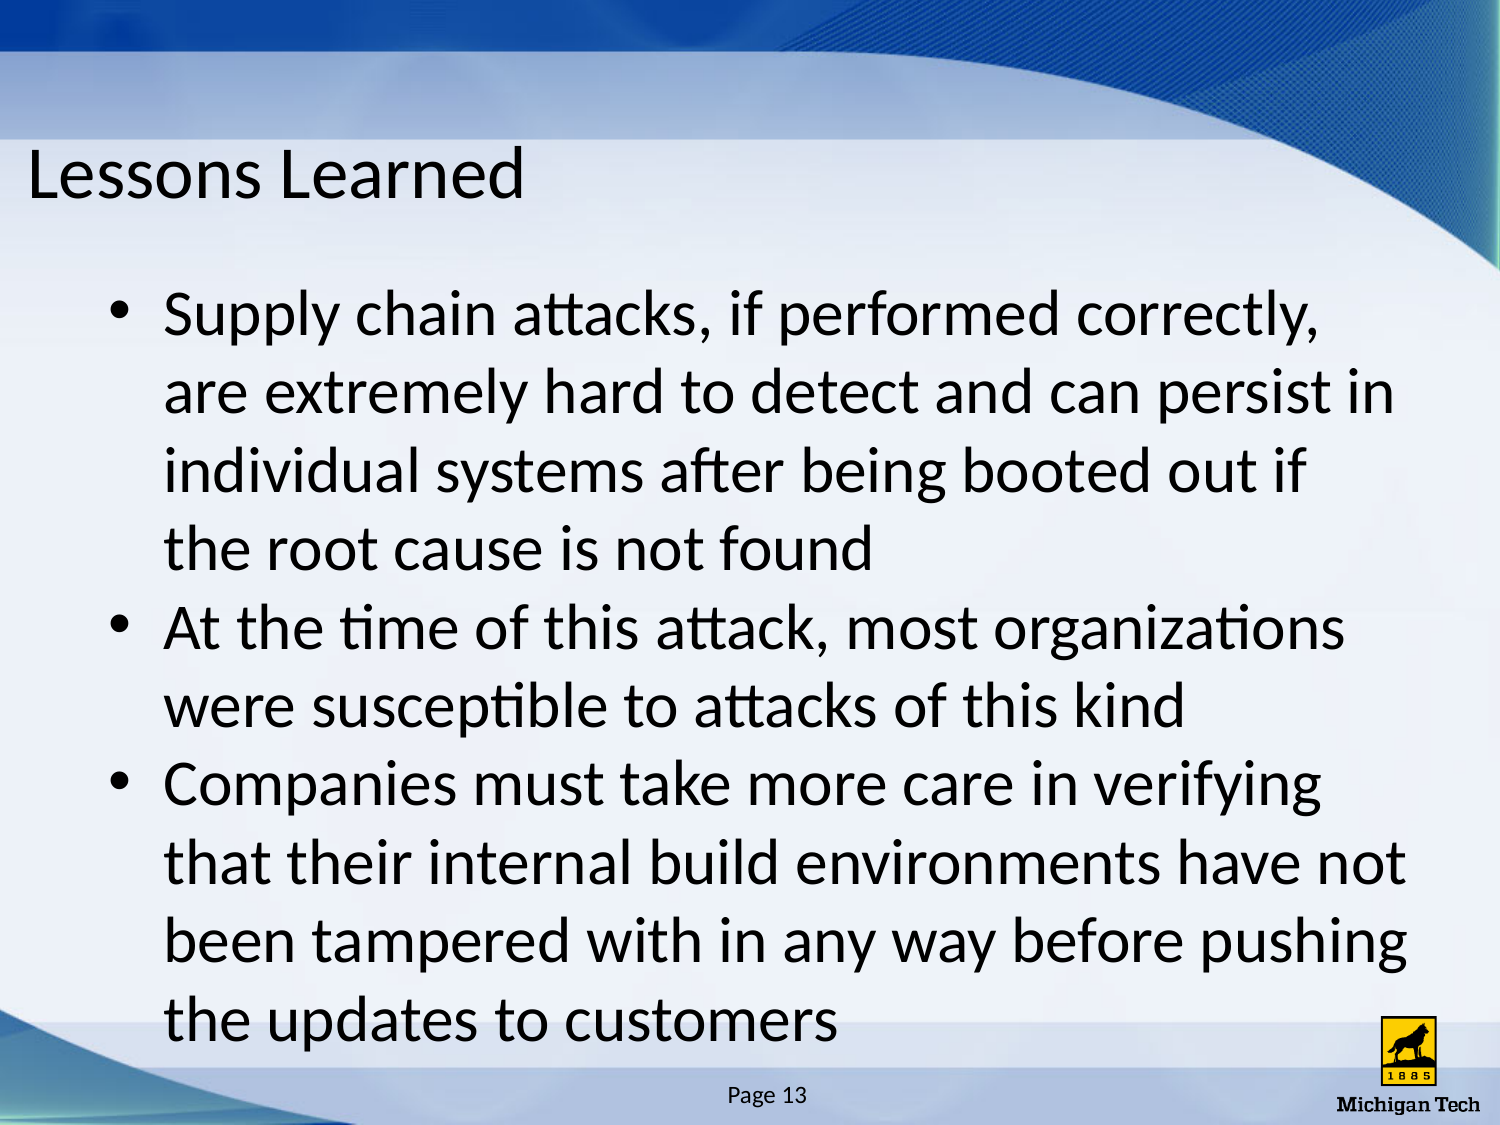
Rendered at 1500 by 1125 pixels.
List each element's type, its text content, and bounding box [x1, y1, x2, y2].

picture [0, 0, 1500, 1125]
list Supply chain attacks, if performed correctly, are extremely hard to detect and can persist in individual systems after being booted out if the root cause is not found At the time of this attack, most organizations were susceptible to attacks of this kind Companies must take more care in verifying that their internal build environments have not been tampered with in any way before pushing the updates to customers [75, 262, 1425, 1063]
title Lessons Learned [12, 75, 1263, 263]
